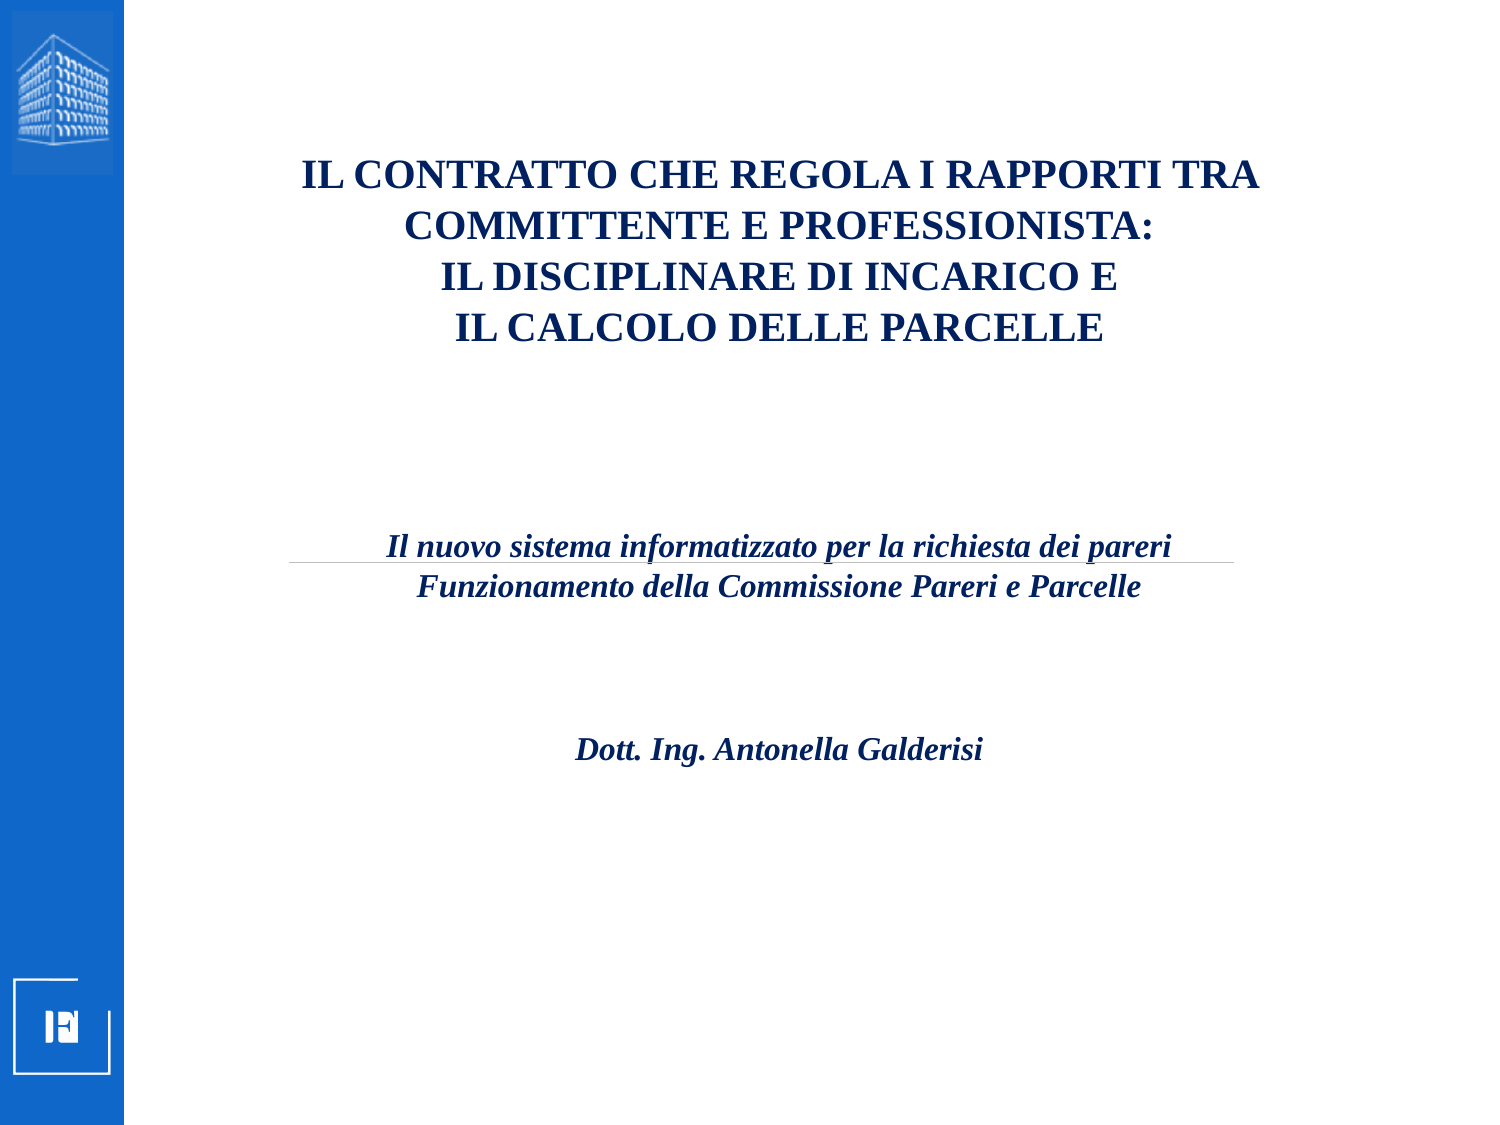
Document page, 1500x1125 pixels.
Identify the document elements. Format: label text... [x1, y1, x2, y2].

text_box IL CONTRATTO CHE REGOLA I RAPPORTI TRA COMMITTENTE E PROFESSIONISTA: IL DISCIPLINARE DI INCARICO E IL CALCOLO DELLE PARCELLE Il nuovo sistema informatizzato per la richiesta dei pareri Funzionamento della Commissione Pareri e Parcelle Dott. Ing. Antonella Galderisi [259, 140, 1300, 1046]
picture [11, 976, 113, 1078]
picture [11, 11, 114, 176]
text_box [0, 0, 126, 1125]
